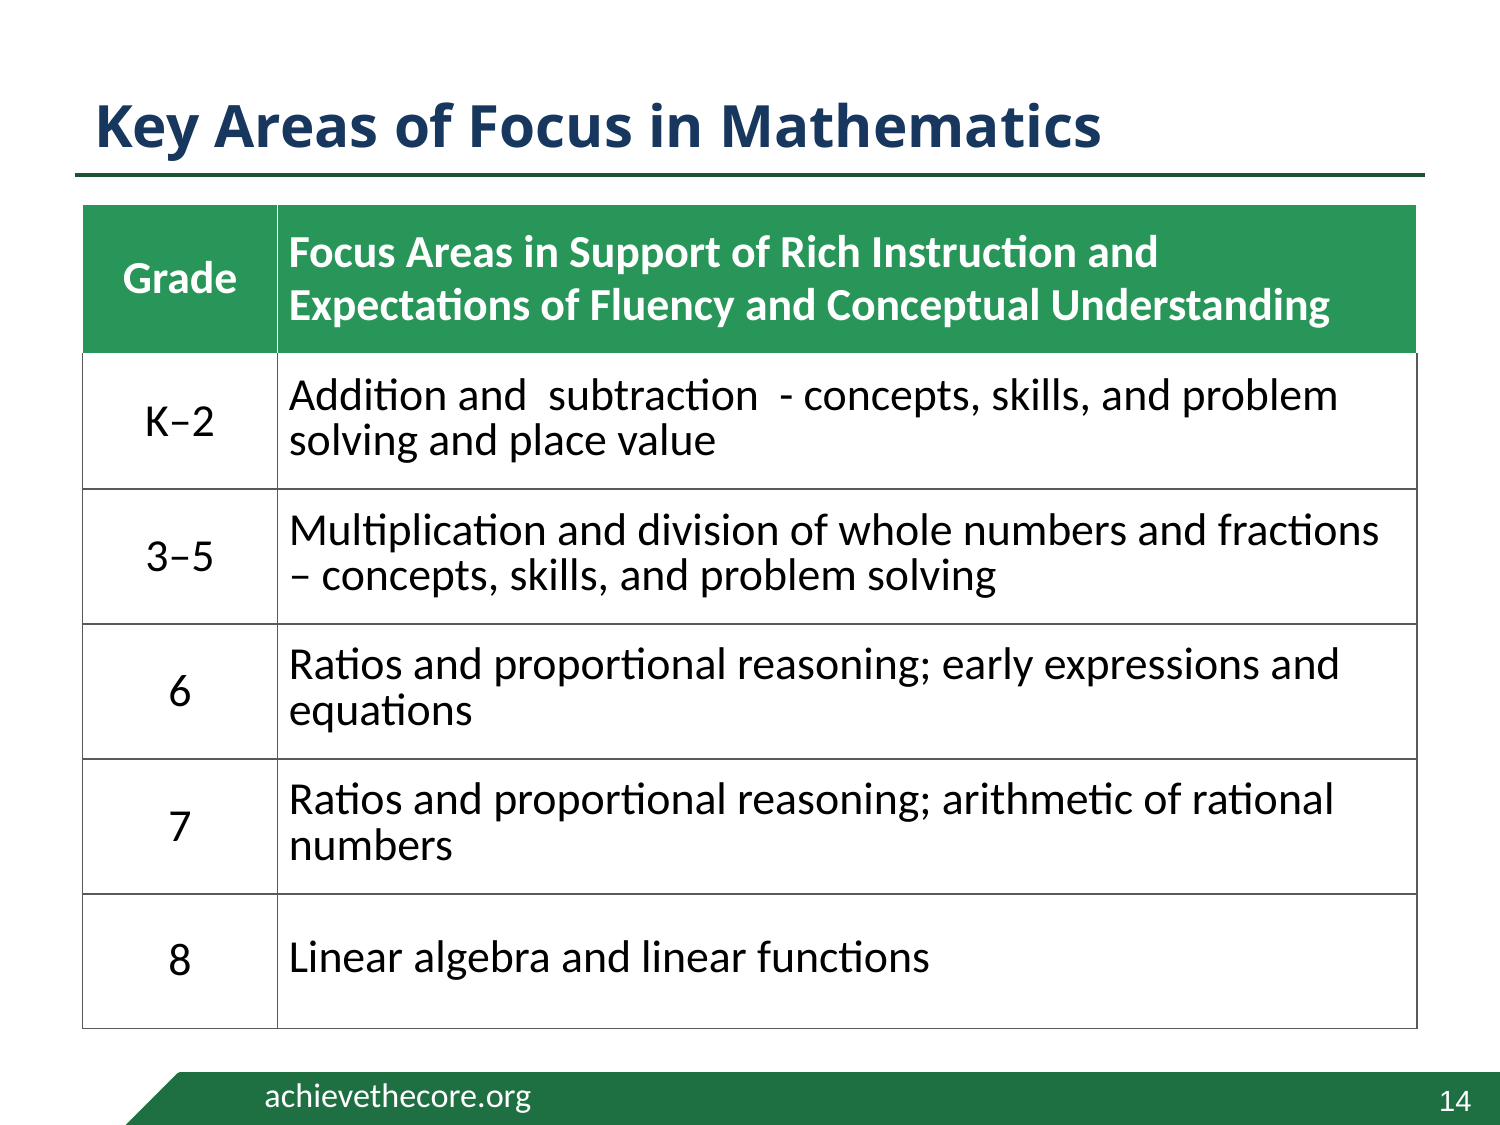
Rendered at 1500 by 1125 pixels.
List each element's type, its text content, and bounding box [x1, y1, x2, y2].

table_cell 6 [83, 625, 277, 758]
text_box Key Areas of Focus in Mathematics [79, 82, 1405, 167]
table_cell 8 [83, 895, 277, 1028]
table_cell Ratios and proportional reasoning; arithmetic of rational numbers [278, 760, 1416, 893]
table_cell Linear algebra and linear functions [278, 895, 1416, 1028]
table_cell Multiplication and division of whole numbers and fractions – concepts, skills, and problem solving [278, 490, 1416, 623]
table_cell Ratios and proportional reasoning; early expressions and equations [278, 625, 1416, 758]
table_cell Addition and subtraction - concepts, skills, and problem solving and place value [278, 355, 1416, 488]
table_cell 7 [83, 760, 277, 893]
table_header Focus Areas in Support of Rich Instruction and Expectations of Fluency and Conceptual Understanding [278, 205, 1416, 353]
table_cell 3–5 [83, 490, 277, 623]
table_header Grade [83, 205, 277, 353]
table_cell K–2 [83, 355, 277, 488]
slide_number 14 [1136, 1073, 1487, 1125]
